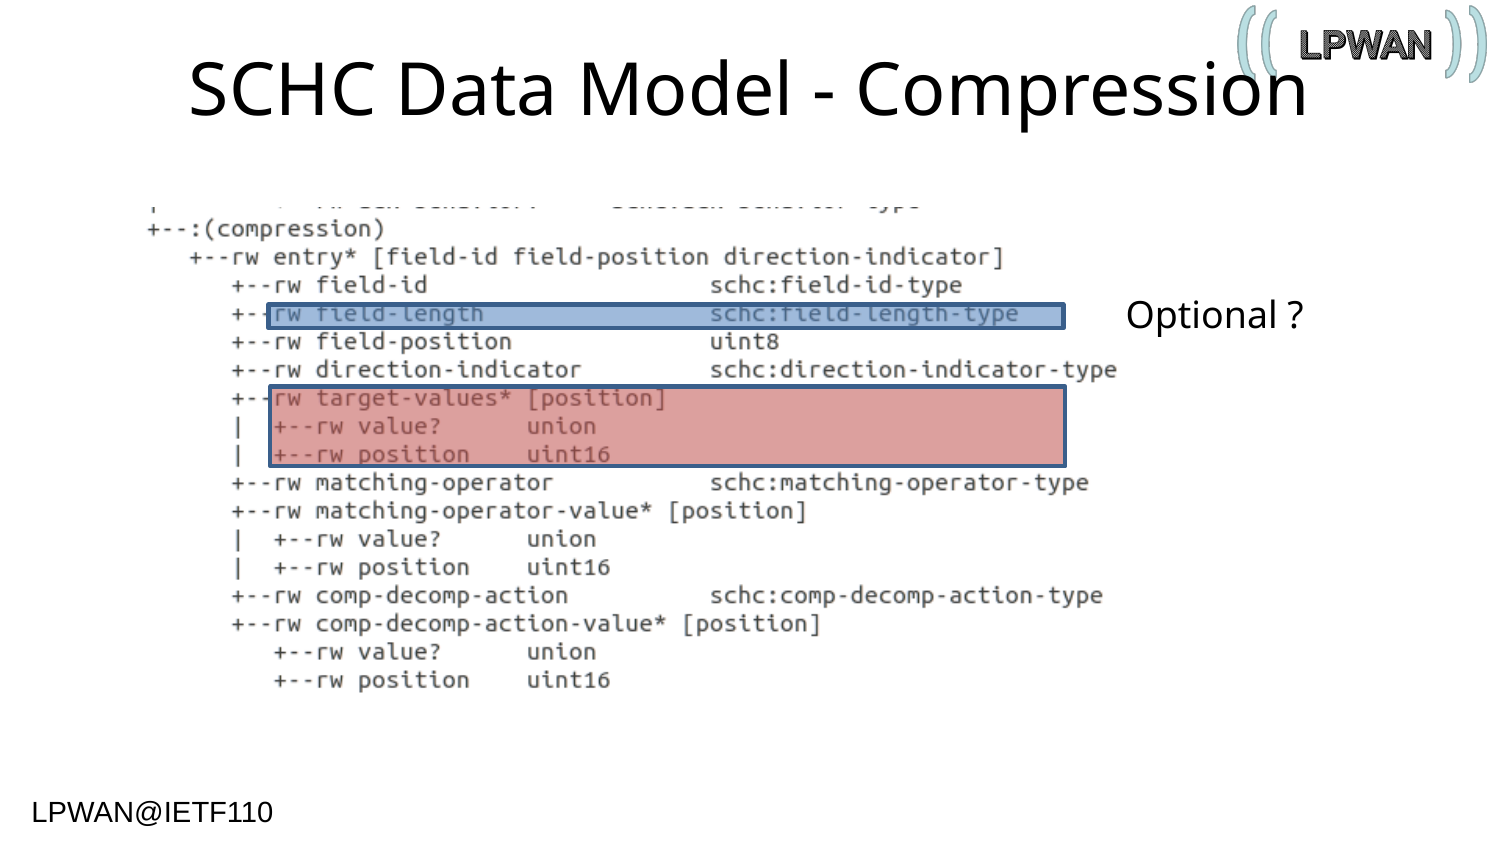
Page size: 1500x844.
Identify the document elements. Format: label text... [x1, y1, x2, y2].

title SCHC Data Model - Compression [75, 33, 1425, 139]
text_box Optional ? [1193, 283, 1319, 344]
picture [11, 207, 1188, 710]
picture [1237, 5, 1487, 83]
